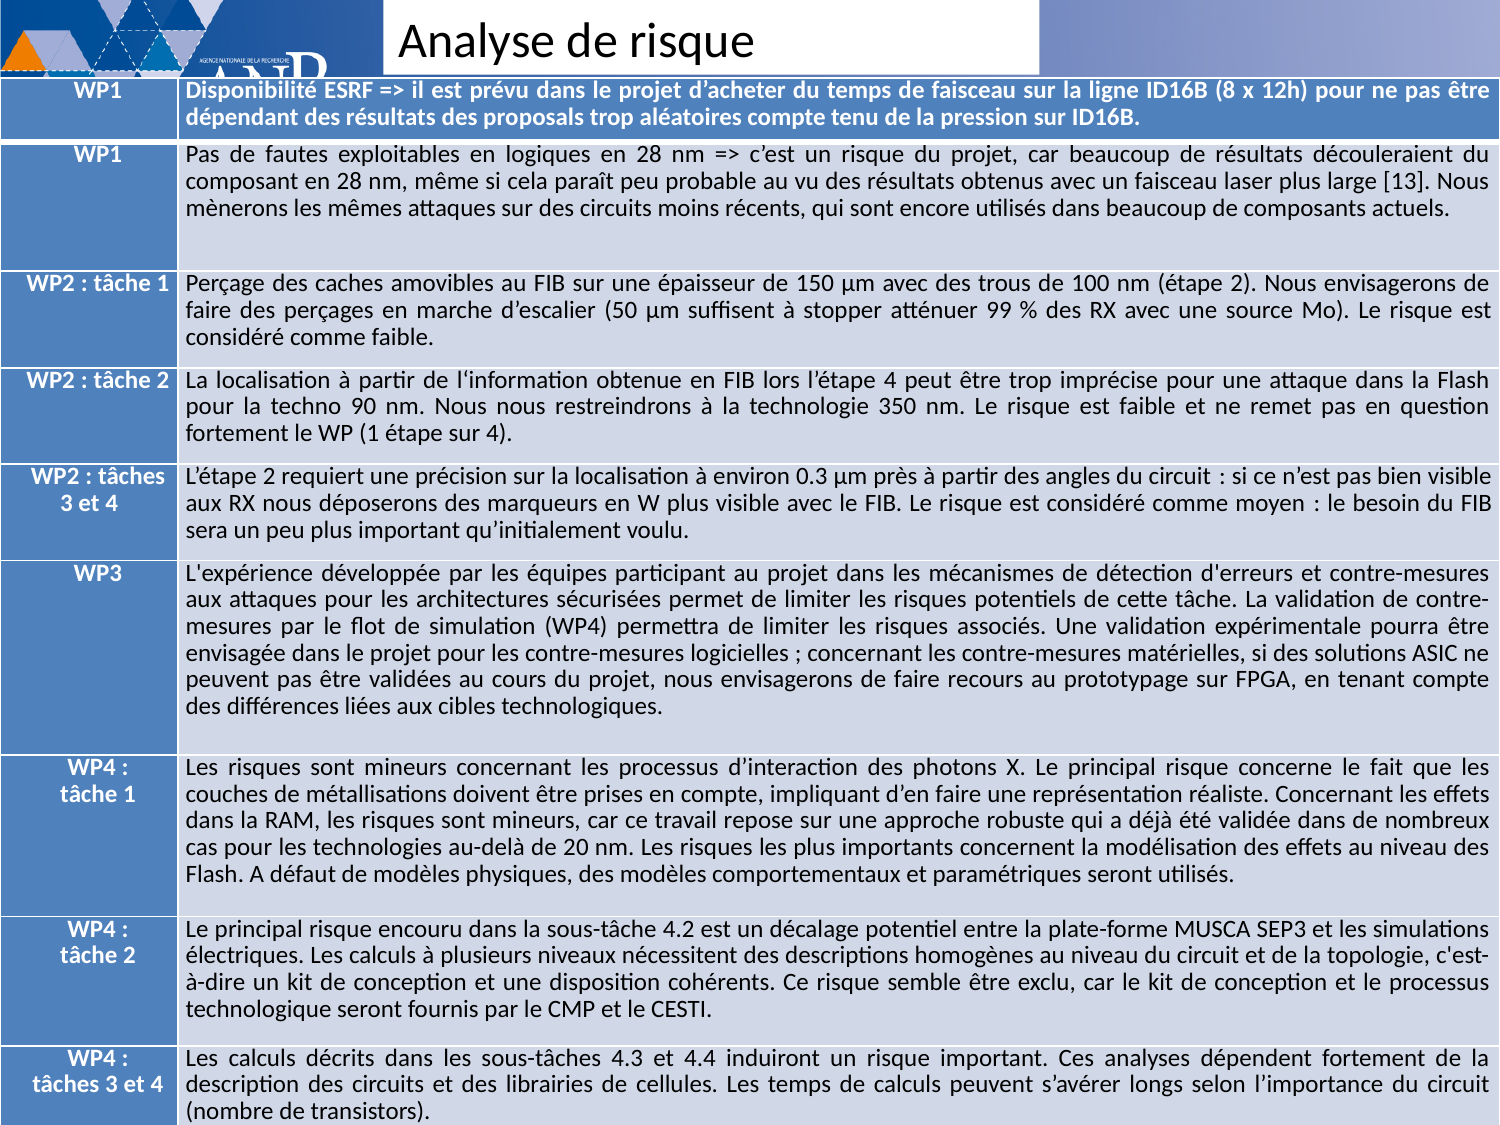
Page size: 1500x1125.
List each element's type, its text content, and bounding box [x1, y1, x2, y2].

table_cell WP2 : tâches 3 et 4 [1, 465, 177, 560]
table_cell WP3 [1, 561, 177, 754]
table_cell WP4 : tâche 2 [1, 917, 177, 1045]
table_header Disponibilité ESRF => il est prévu dans le projet d’acheter du temps de faisceau sur la ligne ID16B (8 x 12h) pour ne pas être dépendant des résultats des proposals trop aléatoires compte tenu de la pression sur ID16B. [179, 79, 1499, 139]
table_cell Le principal risque encouru dans la sous-tâche 4.2 est un décalage potentiel entre la plate-forme MUSCA SEP3 et les simulations électriques. Les calculs à plusieurs niveaux nécessitent des descriptions homogènes au niveau du circuit et de la topologie, c'est-à-dire un kit de conception et une disposition cohérents. Ce risque semble être exclu, car le kit de conception et le processus technologique seront fournis par le CMP et le CESTI. [179, 917, 1499, 1045]
table_cell L’étape 2 requiert une précision sur la localisation à environ 0.3 µm près à partir des angles du circuit : si ce n’est pas bien visible aux RX nous déposerons des marqueurs en W plus visible avec le FIB. Le risque est considéré comme moyen : le besoin du FIB sera un peu plus important qu’initialement voulu. [179, 465, 1499, 560]
table_cell Pas de fautes exploitables en logiques en 28 nm => c’est un risque du projet, car beaucoup de résultats découleraient du composant en 28 nm, même si cela paraît peu probable au vu des résultats obtenus avec un faisceau laser plus large [13]. Nous mènerons les mêmes attaques sur des circuits moins récents, qui sont encore utilisés dans beaucoup de composants actuels. [179, 145, 1499, 270]
table_cell WP2 : tâche 2 [1, 369, 177, 463]
table_cell La localisation à partir de l‘information obtenue en FIB lors l’étape 4 peut être trop imprécise pour une attaque dans la Flash pour la techno 90 nm. Nous nous restreindrons à la technologie 350 nm. Le risque est faible et ne remet pas en question fortement le WP (1 étape sur 4). [179, 369, 1499, 463]
table_cell WP4 : tâche 1 [1, 756, 177, 916]
text_box Analyse de risque [383, 0, 1040, 75]
table_cell WP2 : tâche 1 [1, 272, 177, 367]
table_cell Les calculs décrits dans les sous-tâches 4.3 et 4.4 induiront un risque important. Ces analyses dépendent fortement de la description des circuits et des librairies de cellules. Les temps de calculs peuvent s’avérer longs selon l’importance du circuit (nombre de transistors). [179, 1047, 1499, 1125]
picture [0, 0, 1500, 77]
table_cell Perçage des caches amovibles au FIB sur une épaisseur de 150 µm avec des trous de 100 nm (étape 2). Nous envisagerons de faire des perçages en marche d’escalier (50 µm suffisent à stopper atténuer 99 % des RX avec une source Mo). Le risque est considéré comme faible. [179, 272, 1499, 367]
table_header WP1 [1, 79, 177, 139]
table_cell Les risques sont mineurs concernant les processus d’interaction des photons X. Le principal risque concerne le fait que les couches de métallisations doivent être prises en compte, impliquant d’en faire une représentation réaliste. Concernant les effets dans la RAM, les risques sont mineurs, car ce travail repose sur une approche robuste qui a déjà été validée dans de nombreux cas pour les technologies au-delà de 20 nm. Les risques les plus importants concernent la modélisation des effets au niveau des Flash. A défaut de modèles physiques, des modèles comportementaux et paramétriques seront utilisés. [179, 756, 1499, 916]
table_cell L'expérience développée par les équipes participant au projet dans les mécanismes de détection d'erreurs et contre-mesures aux attaques pour les architectures sécurisées permet de limiter les risques potentiels de cette tâche. La validation de contre-mesures par le flot de simulation (WP4) permettra de limiter les risques associés. Une validation expérimentale pourra être envisagée dans le projet pour les contre-mesures logicielles ; concernant les contre-mesures matérielles, si des solutions ASIC ne peuvent pas être validées au cours du projet, nous envisagerons de faire recours au prototypage sur FPGA, en tenant compte des différences liées aux cibles technologiques. [179, 561, 1499, 754]
table_cell WP4 : tâches 3 et 4 [1, 1047, 177, 1125]
table_cell WP1 [1, 145, 177, 270]
